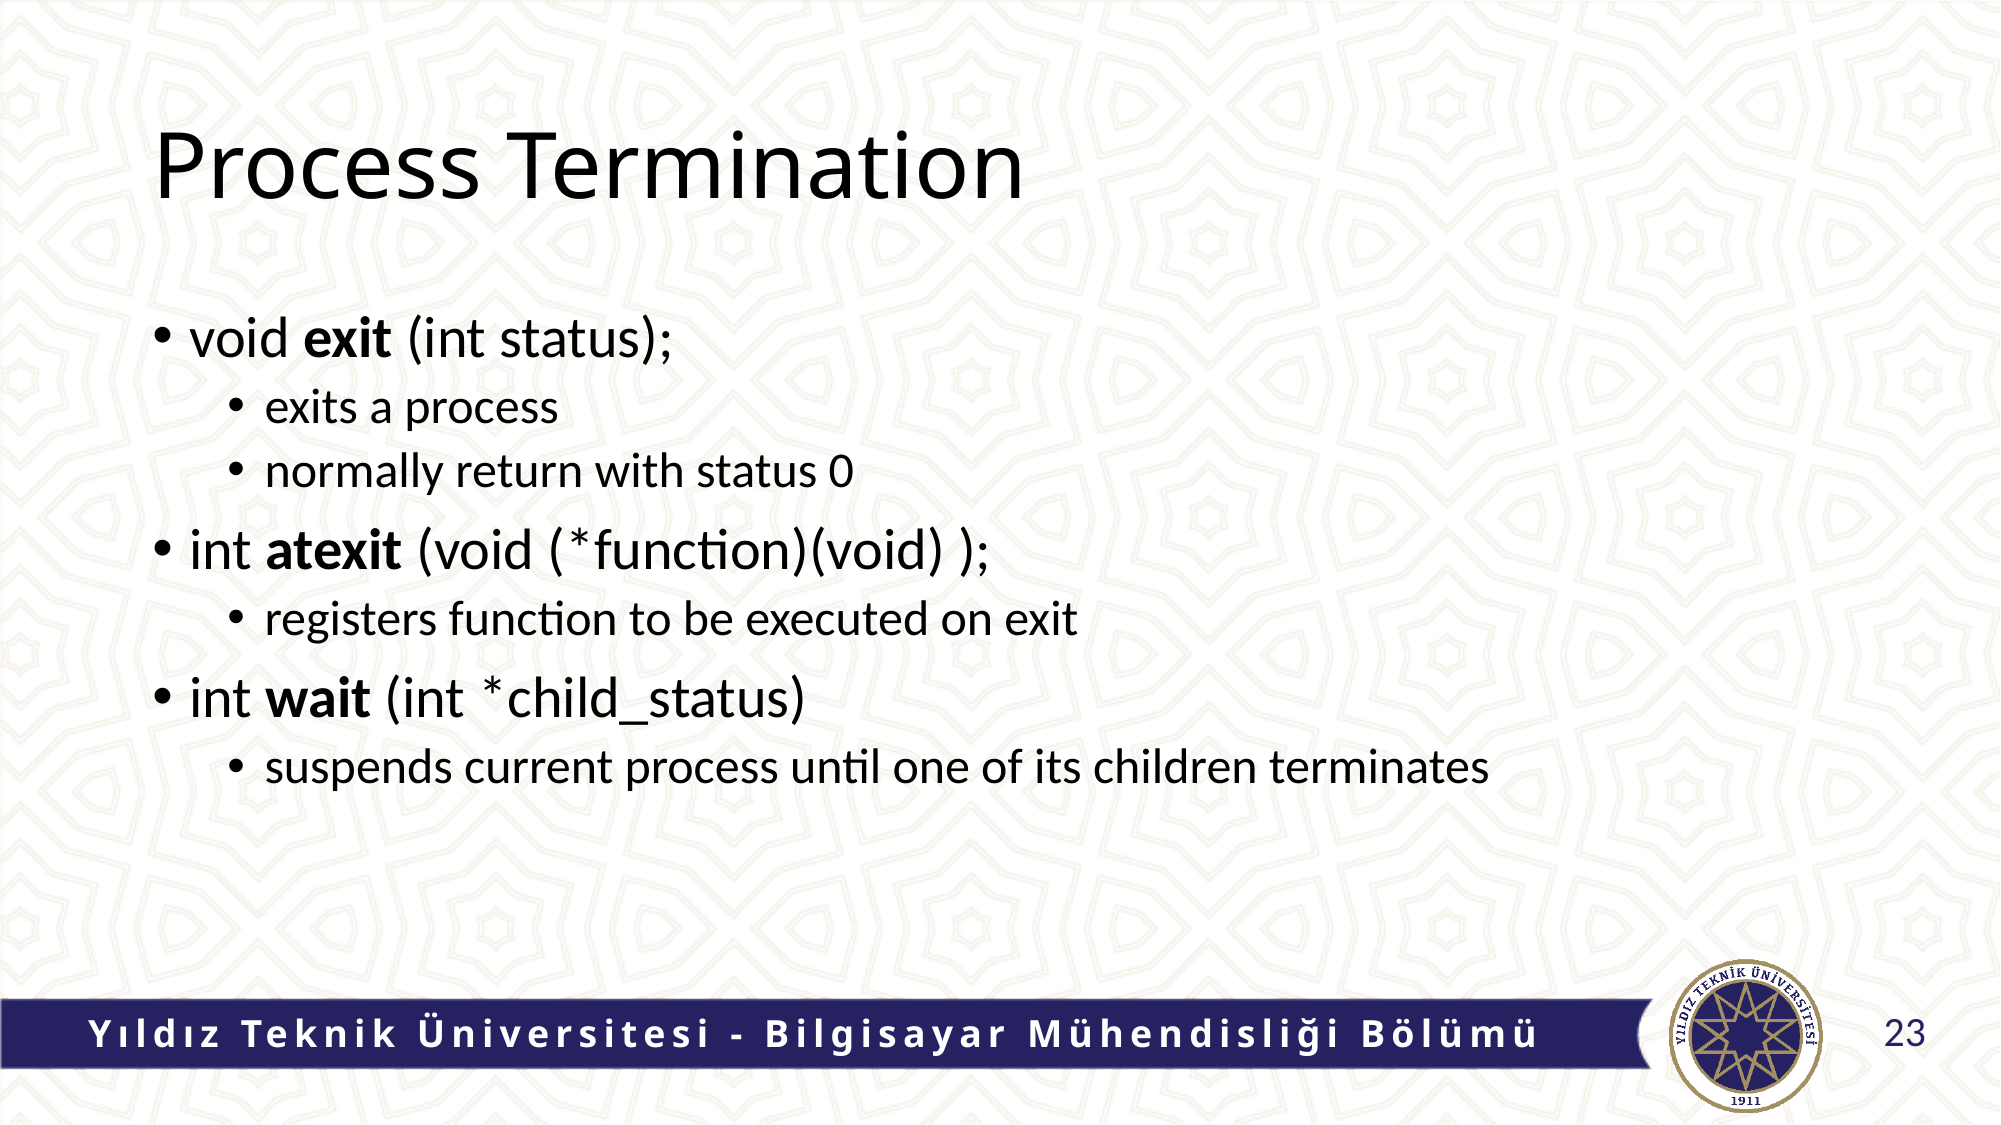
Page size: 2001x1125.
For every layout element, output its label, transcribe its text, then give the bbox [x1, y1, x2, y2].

picture [0, 0, 2000, 1125]
text_box Yıldız Teknik Üniversitesi - Bilgisayar Mühendisliği Bölümü [0, 997, 1627, 1069]
text_box Process Termination [137, 59, 1863, 278]
text_box void exit (int status); exits a process normally return with status 0 int atexit (void (*function)(void) ); registers function to be executed on exit int wait (int *child_status) suspends current process until one of its children terminates [137, 299, 1863, 981]
text_box 23 [1827, 1000, 1983, 1060]
